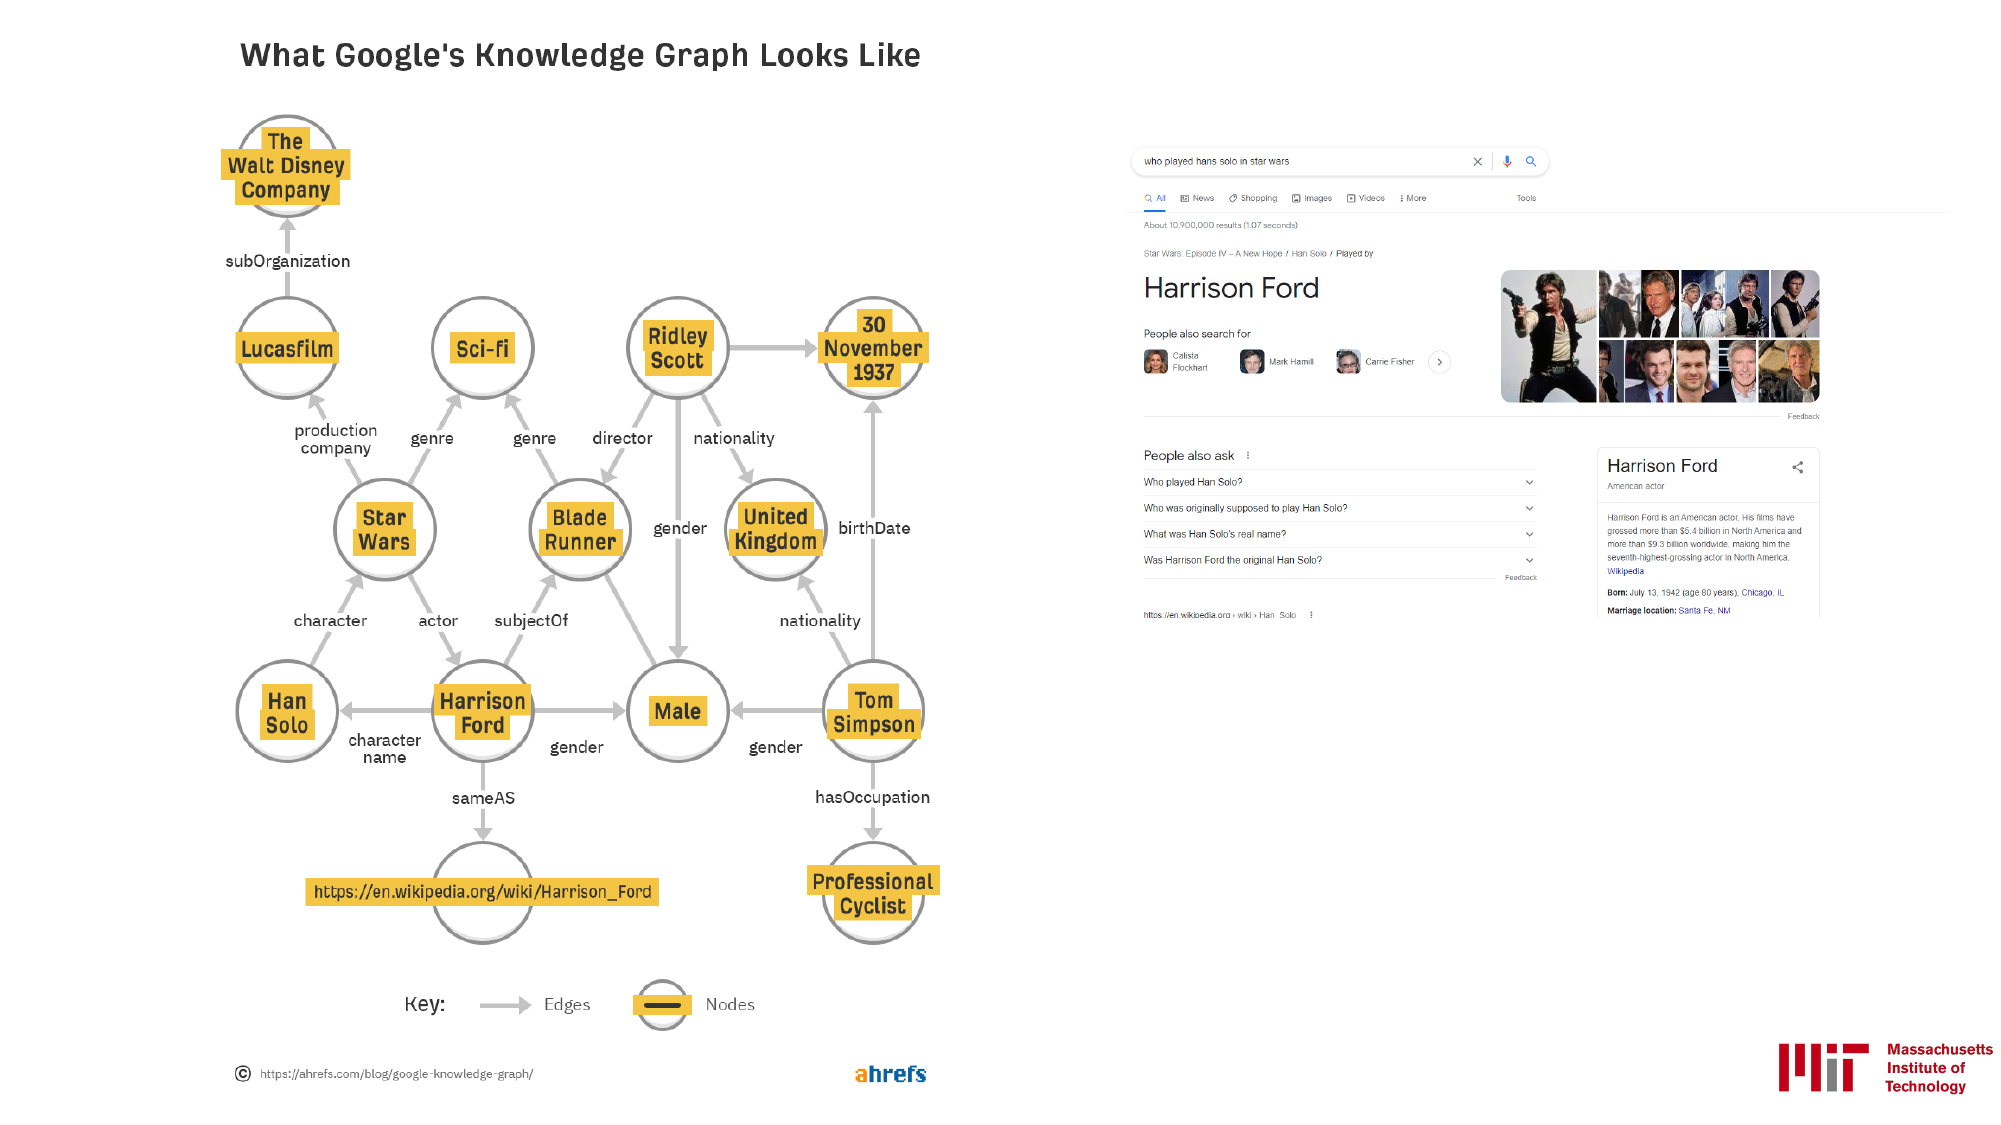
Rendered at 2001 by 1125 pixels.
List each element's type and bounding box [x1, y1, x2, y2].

picture [191, 0, 969, 1125]
picture [1778, 1008, 1994, 1125]
picture [1126, 145, 1950, 618]
